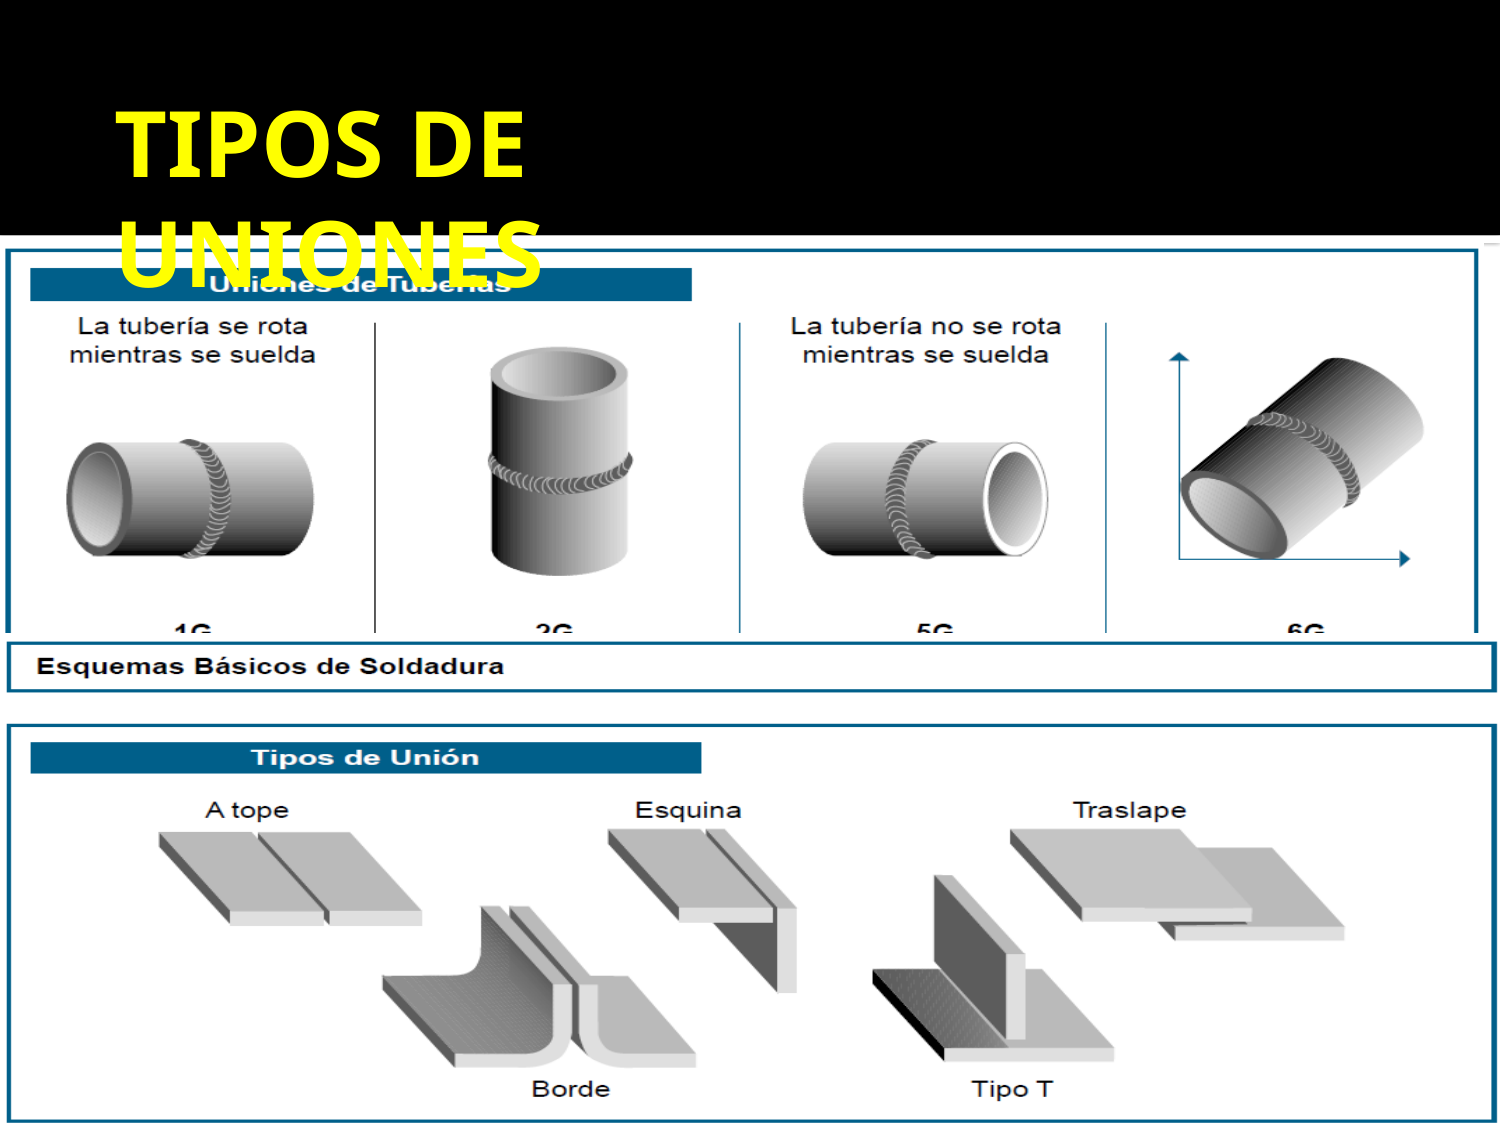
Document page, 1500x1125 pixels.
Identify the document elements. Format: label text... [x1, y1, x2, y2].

text_box TIPOS DE UNIONES [100, 78, 975, 241]
picture [0, 243, 1500, 1125]
